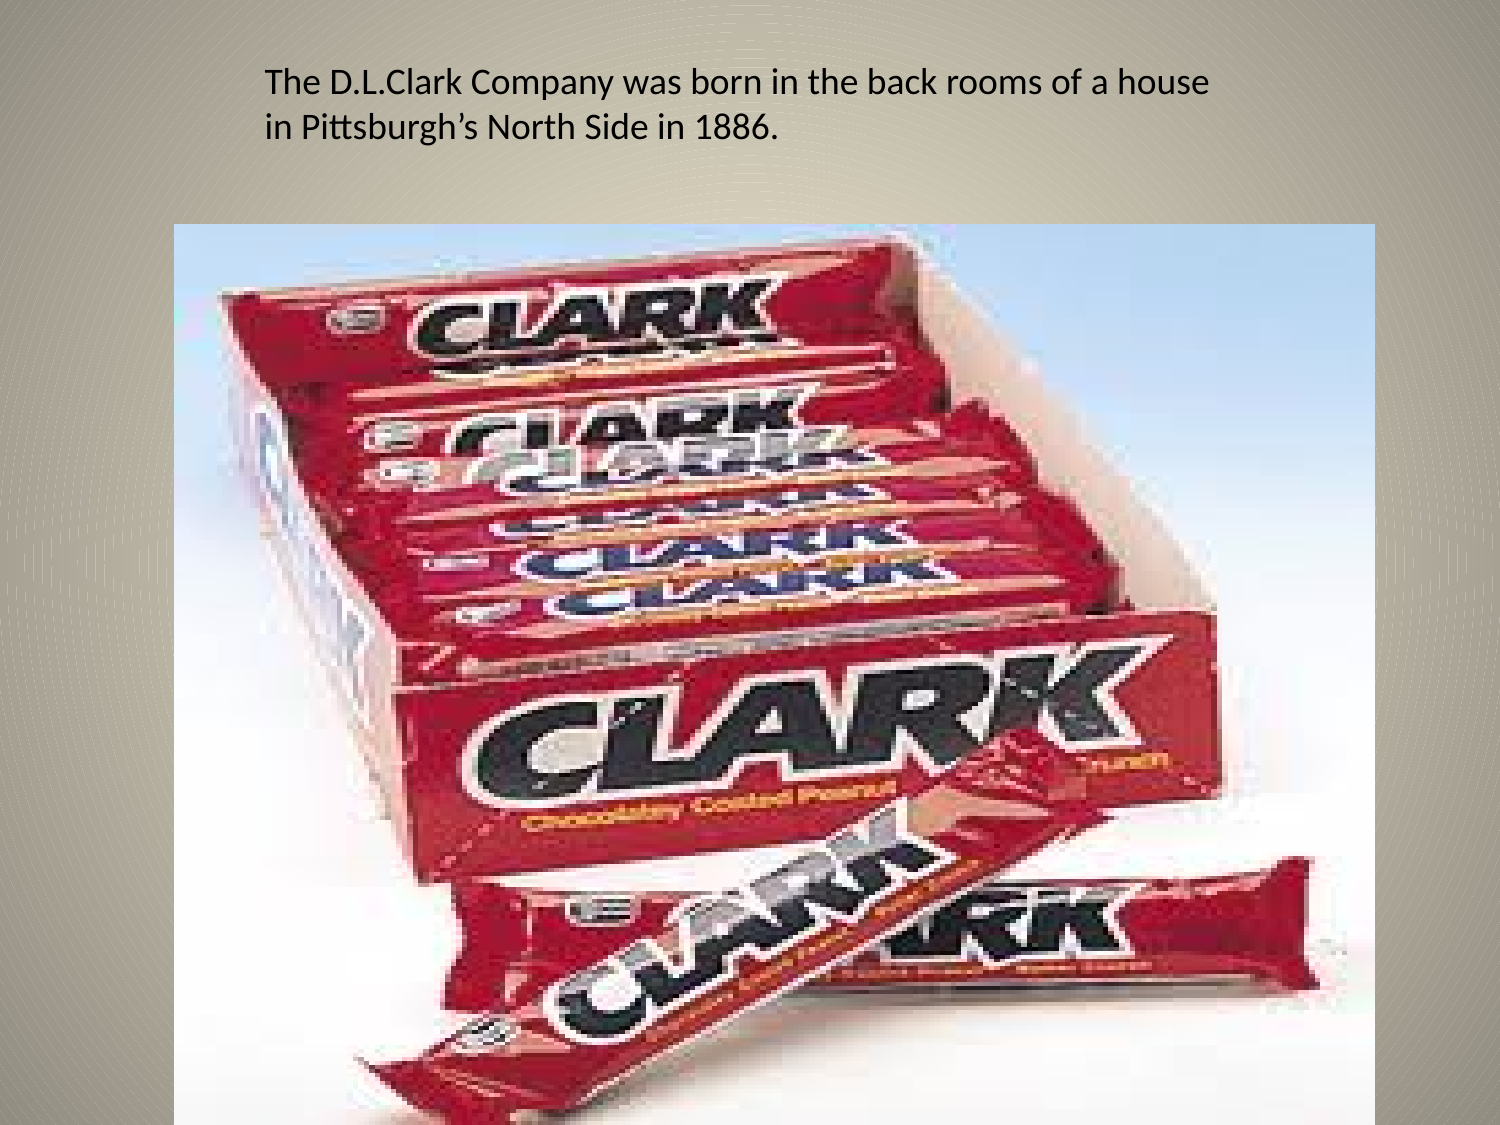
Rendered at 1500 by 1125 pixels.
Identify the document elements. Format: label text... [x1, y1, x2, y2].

picture [174, 224, 1376, 1125]
text_box The D.L.Clark Company was born in the back rooms of a house in Pittsburgh’s North Side in 1886. [249, 49, 1238, 155]
